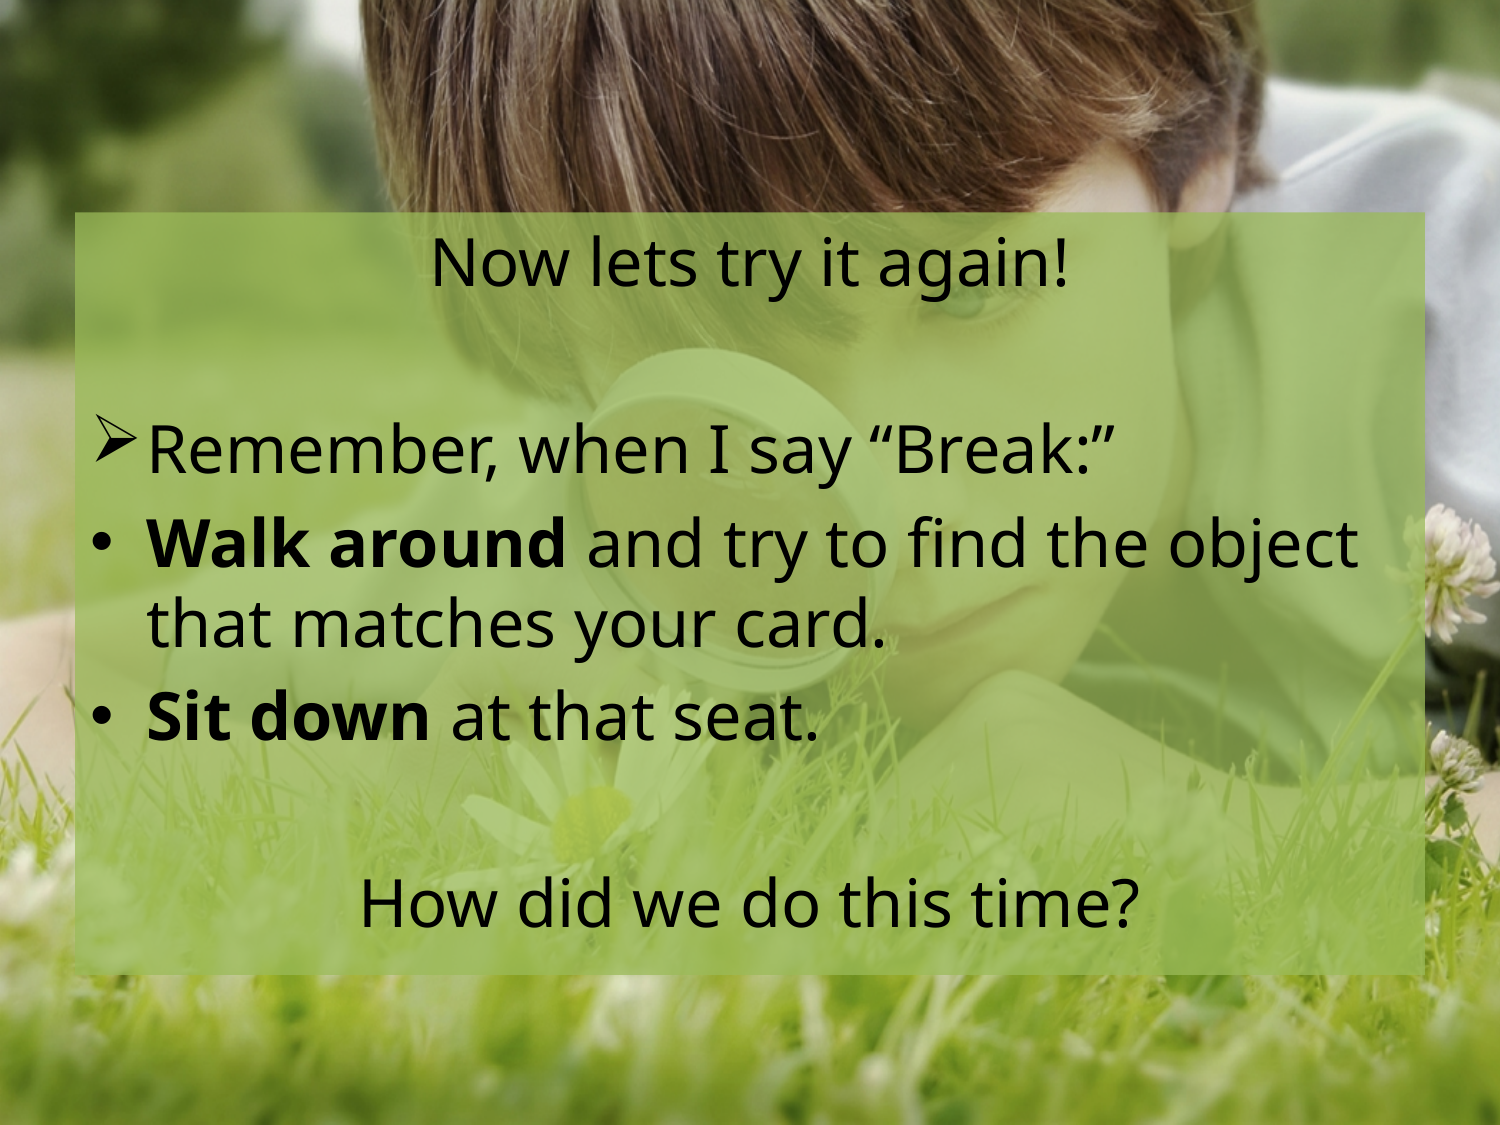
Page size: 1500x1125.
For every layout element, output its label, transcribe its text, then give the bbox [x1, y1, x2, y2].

list Now lets try it again! Remember, when I say “Break:” Walk around and try to find the object that matches your card. Sit down at that seat. How did we do this time? [75, 212, 1425, 975]
picture [0, 0, 1500, 1125]
